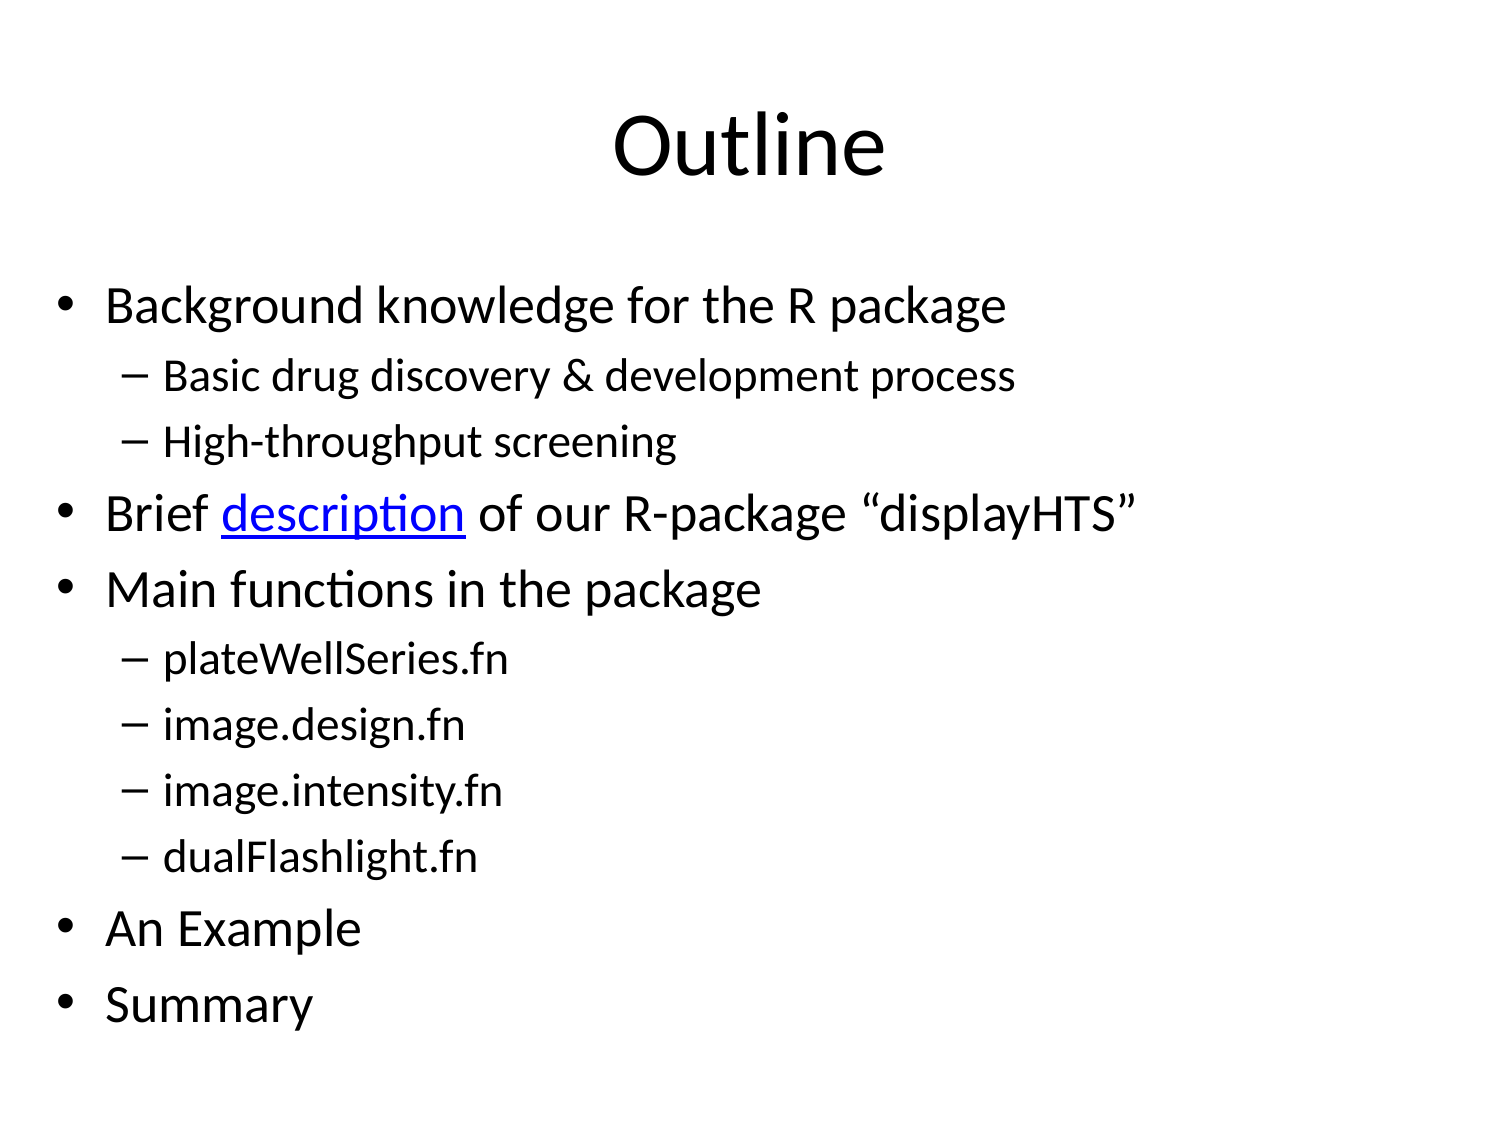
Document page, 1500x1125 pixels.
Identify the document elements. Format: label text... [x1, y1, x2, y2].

title Outline [75, 45, 1425, 233]
list Background knowledge for the R package Basic drug discovery & development process High-throughput screening Brief description of our R-package “displayHTS” Main functions in the package plateWellSeries.fn image.design.fn image.intensity.fn dualFlashlight.fn An Example Summary [41, 262, 1447, 1047]
